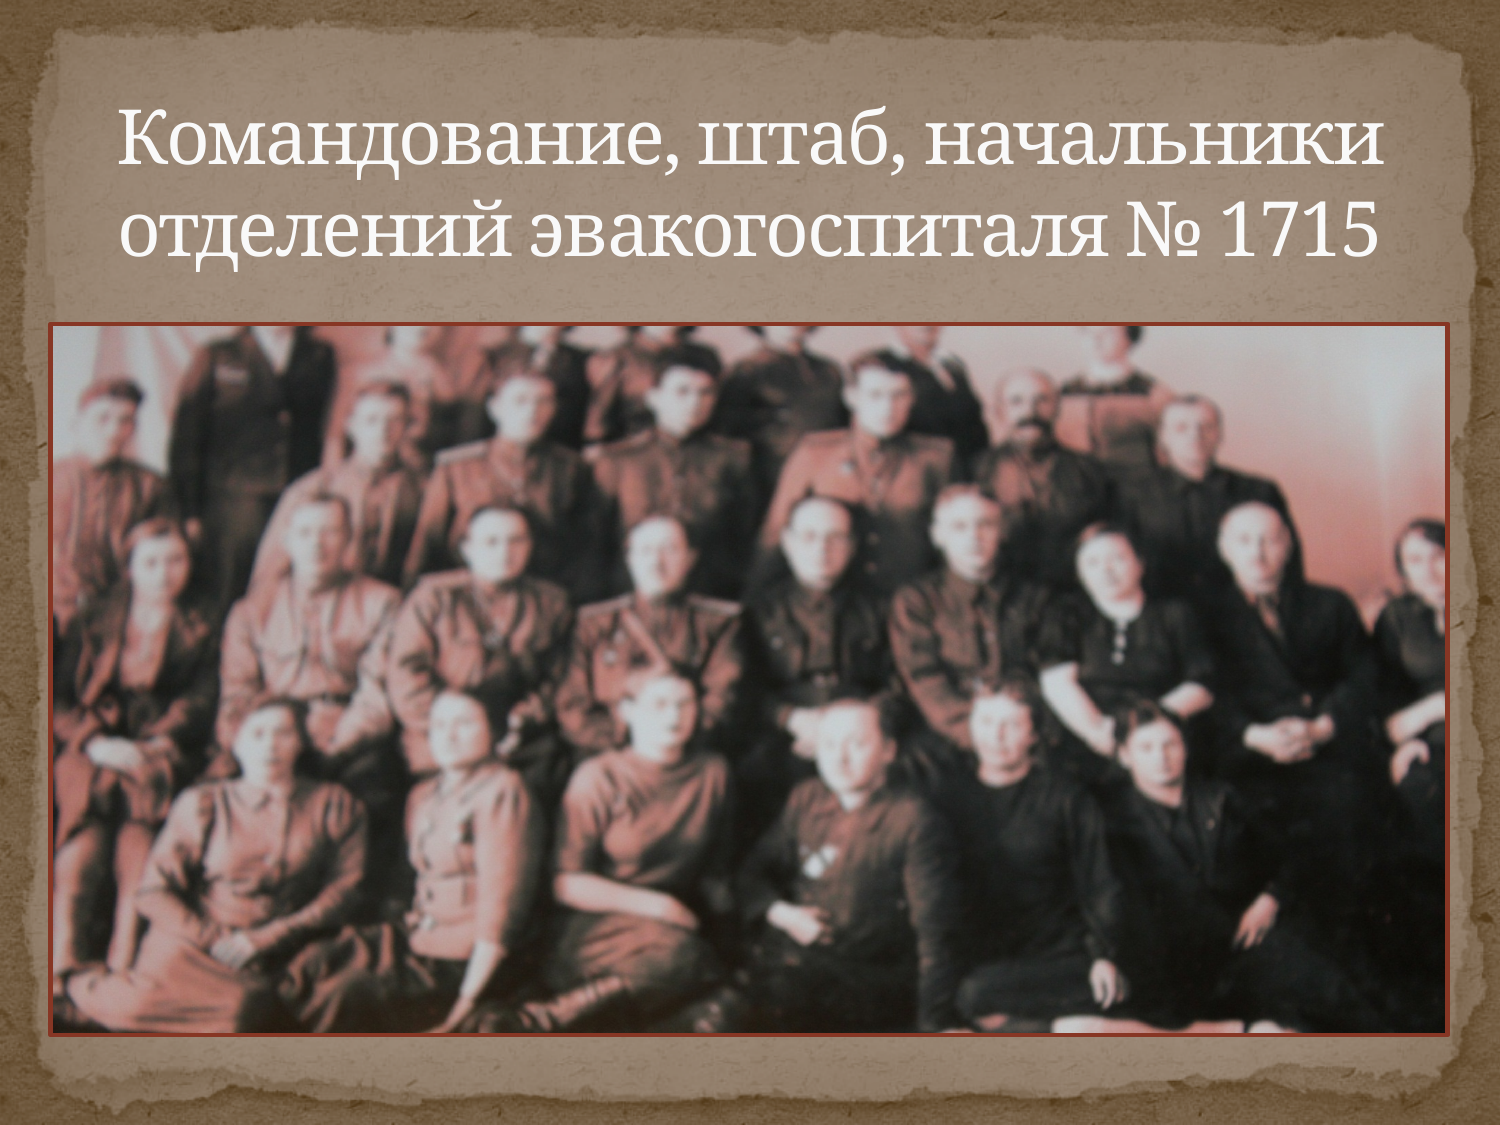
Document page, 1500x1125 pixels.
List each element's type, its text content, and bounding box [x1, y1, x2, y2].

picture [53, 326, 1445, 1033]
title Командование, штаб, начальники отделений эвакогоспиталя № 1715 [74, 24, 1425, 279]
